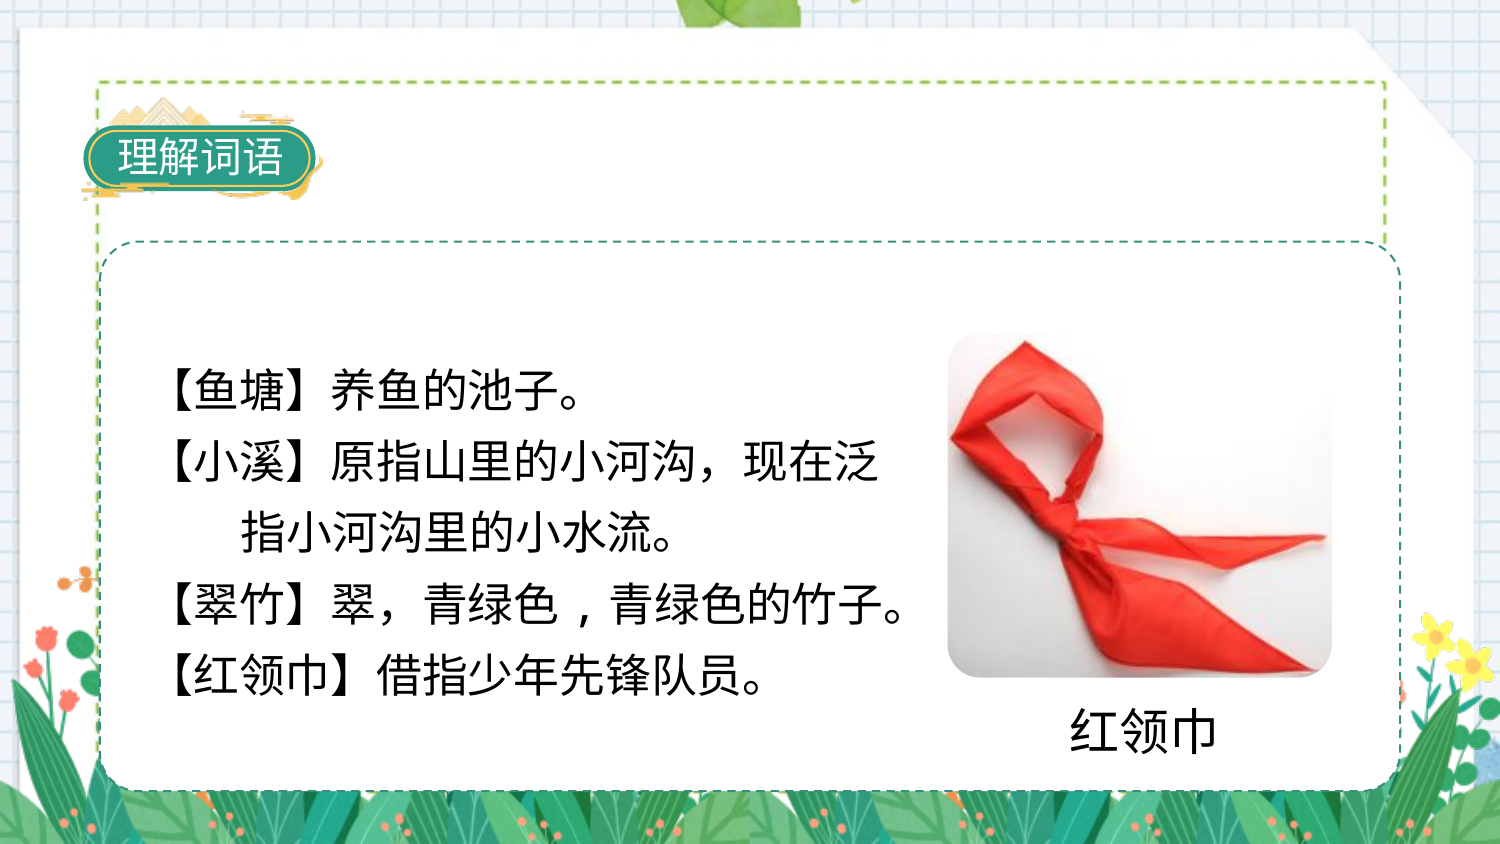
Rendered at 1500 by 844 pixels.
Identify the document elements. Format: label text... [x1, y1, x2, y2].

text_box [81, 97, 323, 201]
text_box [98, 240, 1402, 566]
picture [0, 0, 1500, 844]
text_box 【鱼塘】养鱼的池子。 【小溪】原指山里的小河沟，现在泛 指小河沟里的小水流。 【翠竹】翠，青绿色,青绿色的竹子。 【红领巾】借指少年先锋队员。 [132, 337, 901, 566]
